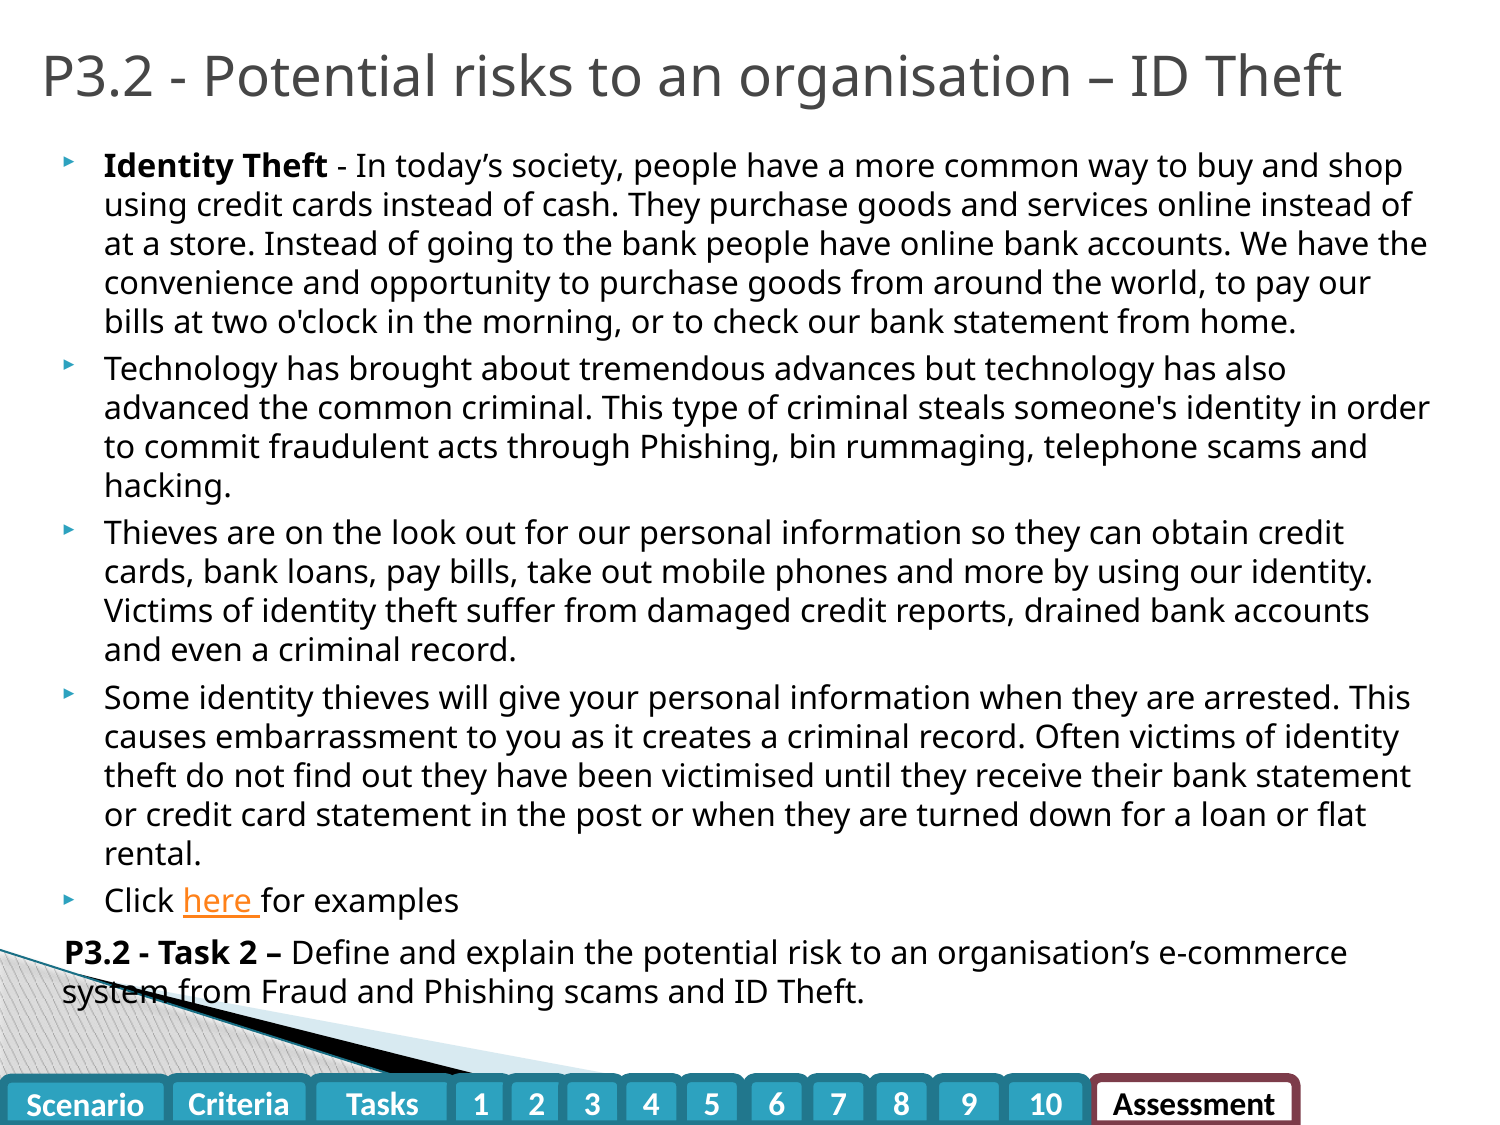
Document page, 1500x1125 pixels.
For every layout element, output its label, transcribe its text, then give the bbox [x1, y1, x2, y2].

text_box P3.2 - Potential risks to an organisation – ID Theft [41, 30, 1459, 108]
list Identity Theft - In today’s society, people have a more common way to buy and shop using credit cards instead of cash. They purchase goods and services online instead of at a store. Instead of going to the bank people have online bank accounts. We have the convenience and opportunity to purchase goods from around the world, to pay our bills at two o'clock in the morning, or to check our bank statement from home. Technology has brought about tremendous advances but technology has also advanced the common criminal. This type of criminal steals someone's identity in order to commit fraudulent acts through Phishing, bin rummaging, telephone scams and hacking. Thieves are on the look out for our personal information so they can obtain credit cards, bank loans, pay bills, take out mobile phones and more by using our identity. Victims of identity theft suffer from damaged credit reports, drained bank accounts and even a criminal record. Some identity thieves will give your personal information when they are arrested. This causes embarrassment to you as it creates a criminal record. Often victims of identity theft do not find out they have been victimised until they receive their bank statement or credit card statement in the post or when they are turned down for a loan or flat rental. Click here for examples P3.2 - Task 2 – Define and explain the potential risk to an organisation’s e-commerce system from Fraud and Phishing scams and ID Theft. [46, 137, 1454, 1055]
